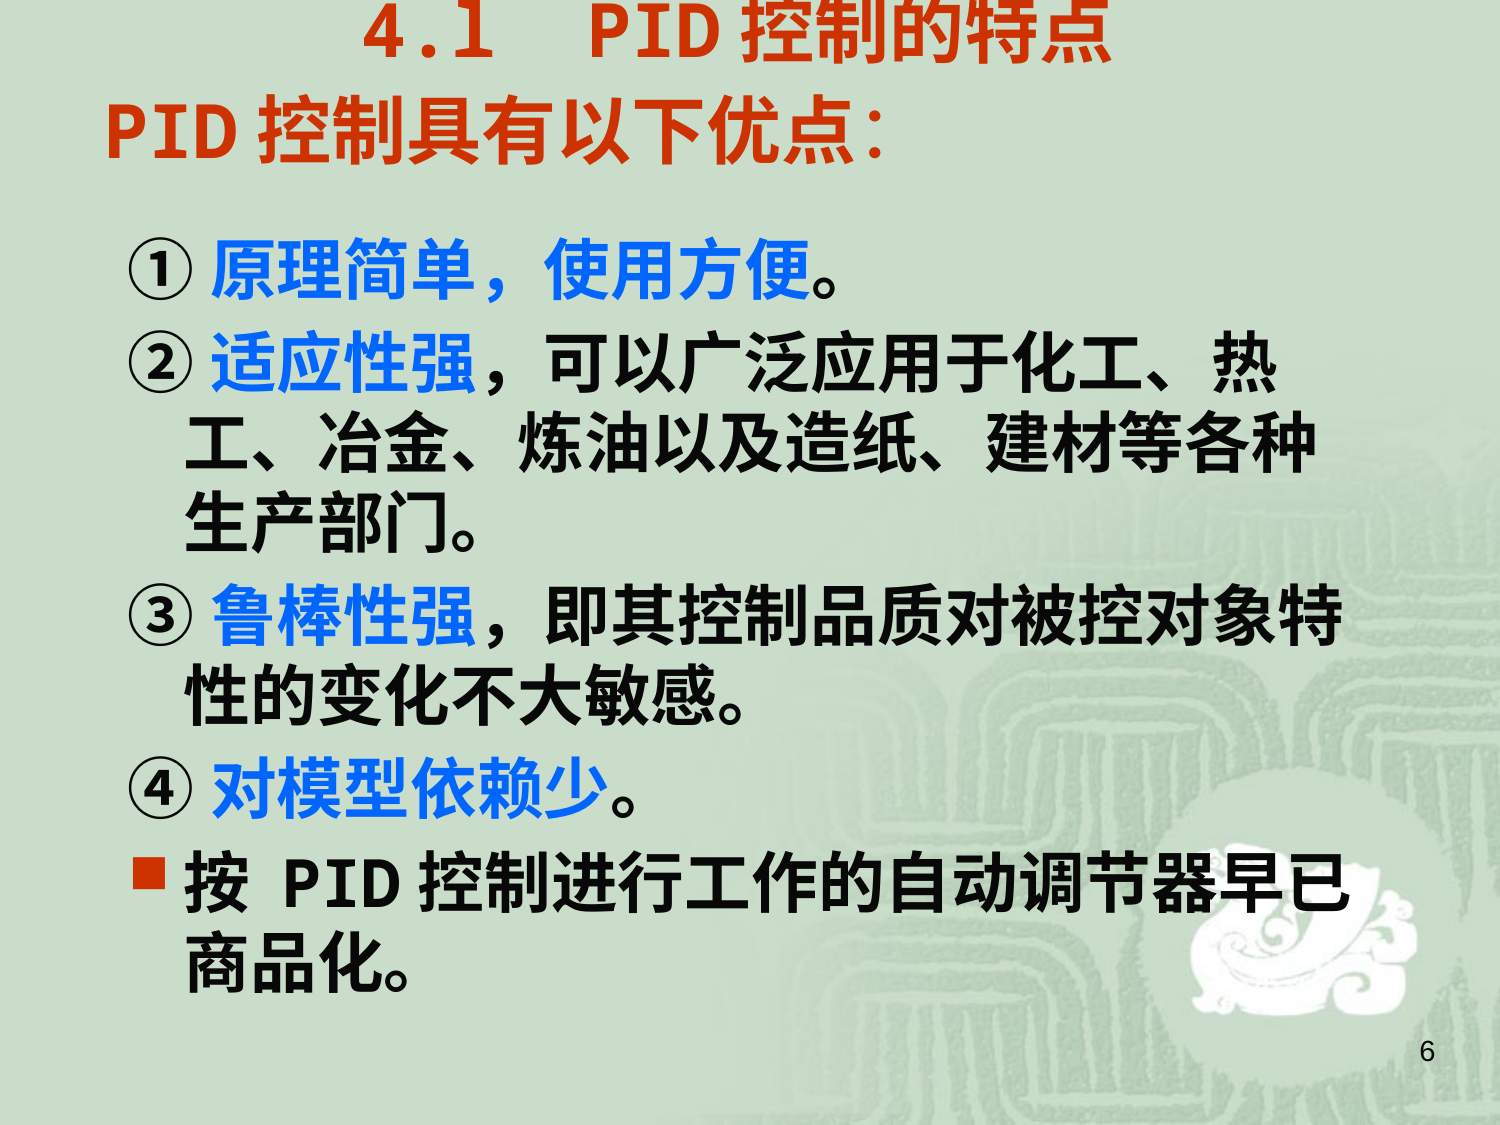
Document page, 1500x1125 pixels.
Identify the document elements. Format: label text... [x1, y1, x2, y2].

list ①原理简单，使用方便。 ②适应性强，可以广泛应用于化工、热工、冶金、炼油以及造纸、建材等各种生产部门。 ③鲁棒性强，即其控制品质对被控对象特性的变化不大敏感。 ④对模型依赖少。 按 PID控制进行工作的自动调节器早已商品化。 [112, 220, 1388, 1000]
slide_number 6 [1074, 1024, 1451, 1103]
picture [0, 0, 1500, 1125]
title PID控制具有以下优点： [88, 50, 1412, 207]
text_box 4.l PID控制的特点 [100, 0, 1376, 55]
